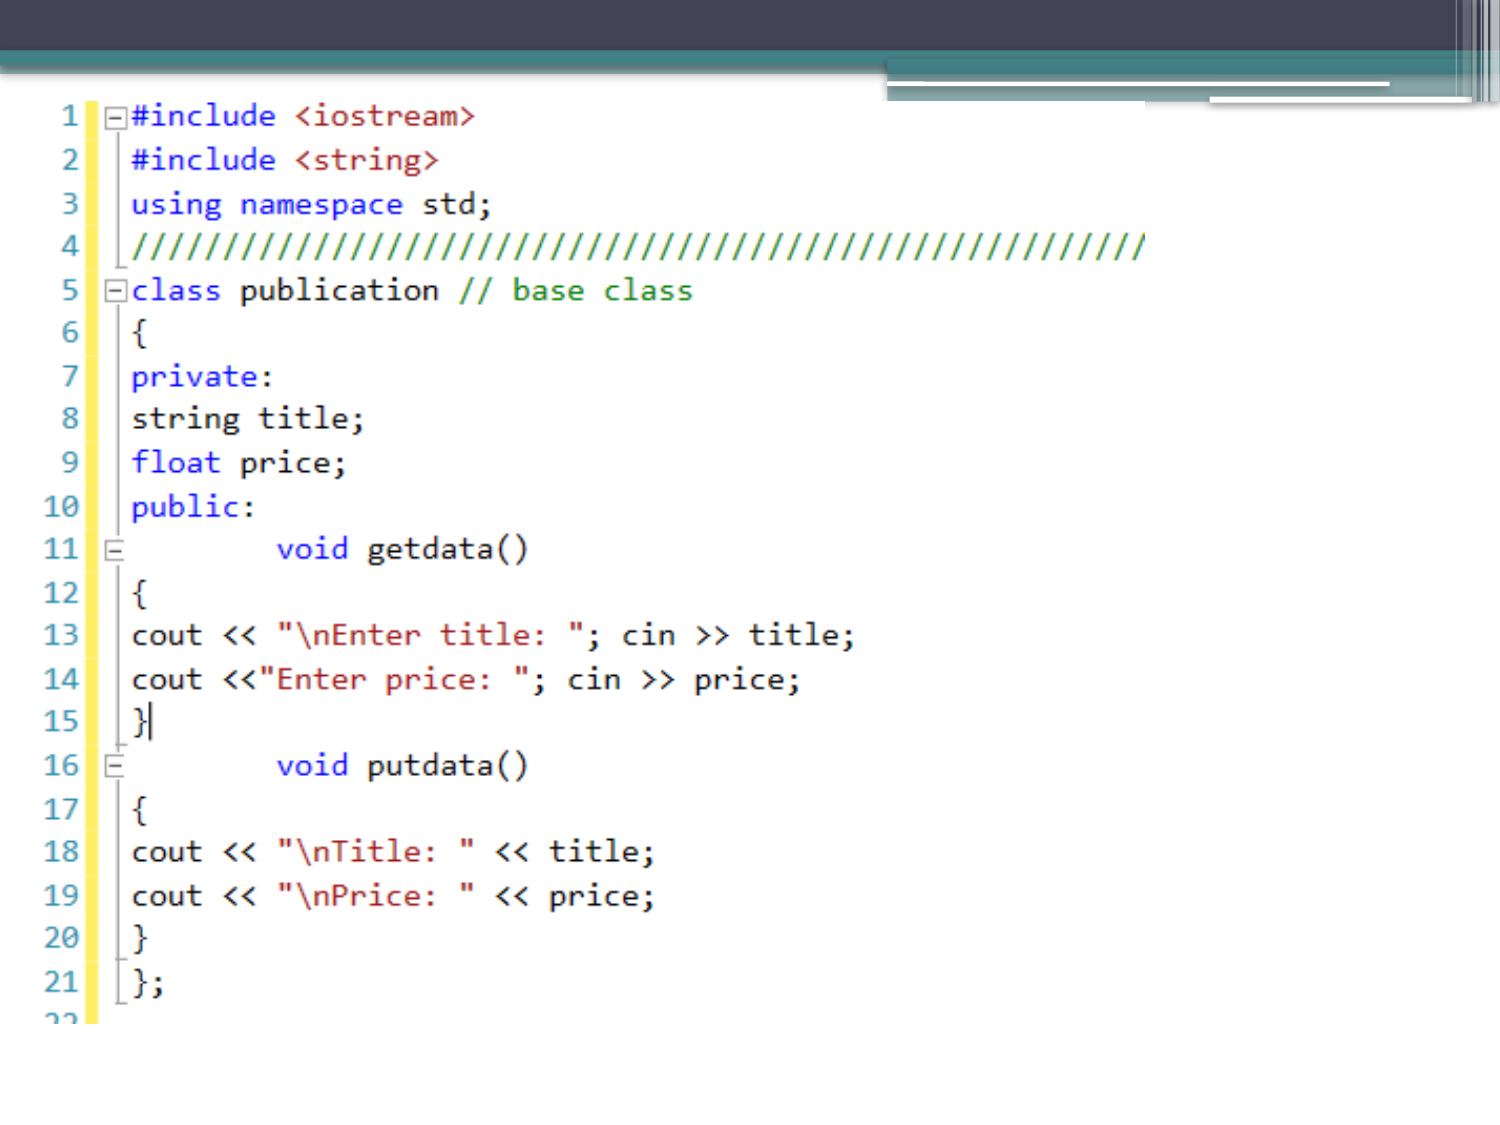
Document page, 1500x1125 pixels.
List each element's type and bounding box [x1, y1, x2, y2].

picture [17, 101, 1145, 1024]
